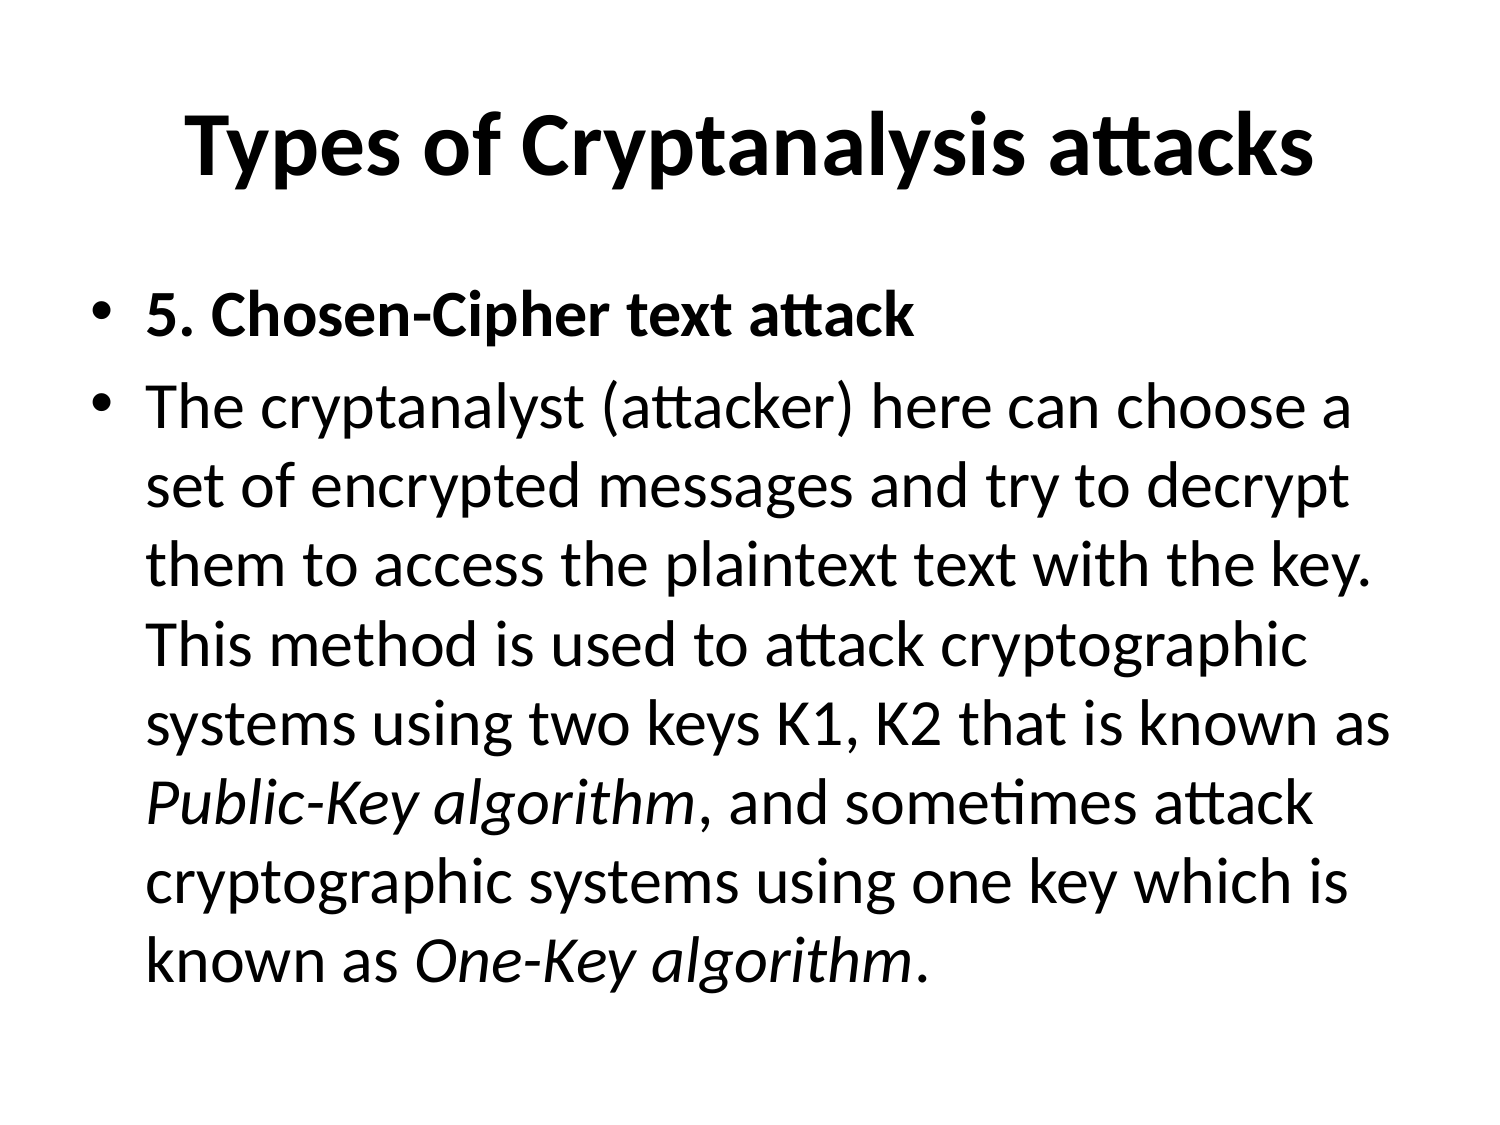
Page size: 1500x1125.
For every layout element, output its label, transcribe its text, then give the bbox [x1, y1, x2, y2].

list 5. Chosen-Cipher text attack The cryptanalyst (attacker) here can choose a set of encrypted messages and try to decrypt them to access the plaintext text with the key. This method is used to attack cryptographic systems using two keys K1, K2 that is known as Public-Key algorithm, and sometimes attack cryptographic systems using one key which is known as One-Key algorithm. [75, 262, 1425, 1005]
title Types of Cryptanalysis attacks [75, 45, 1425, 233]
